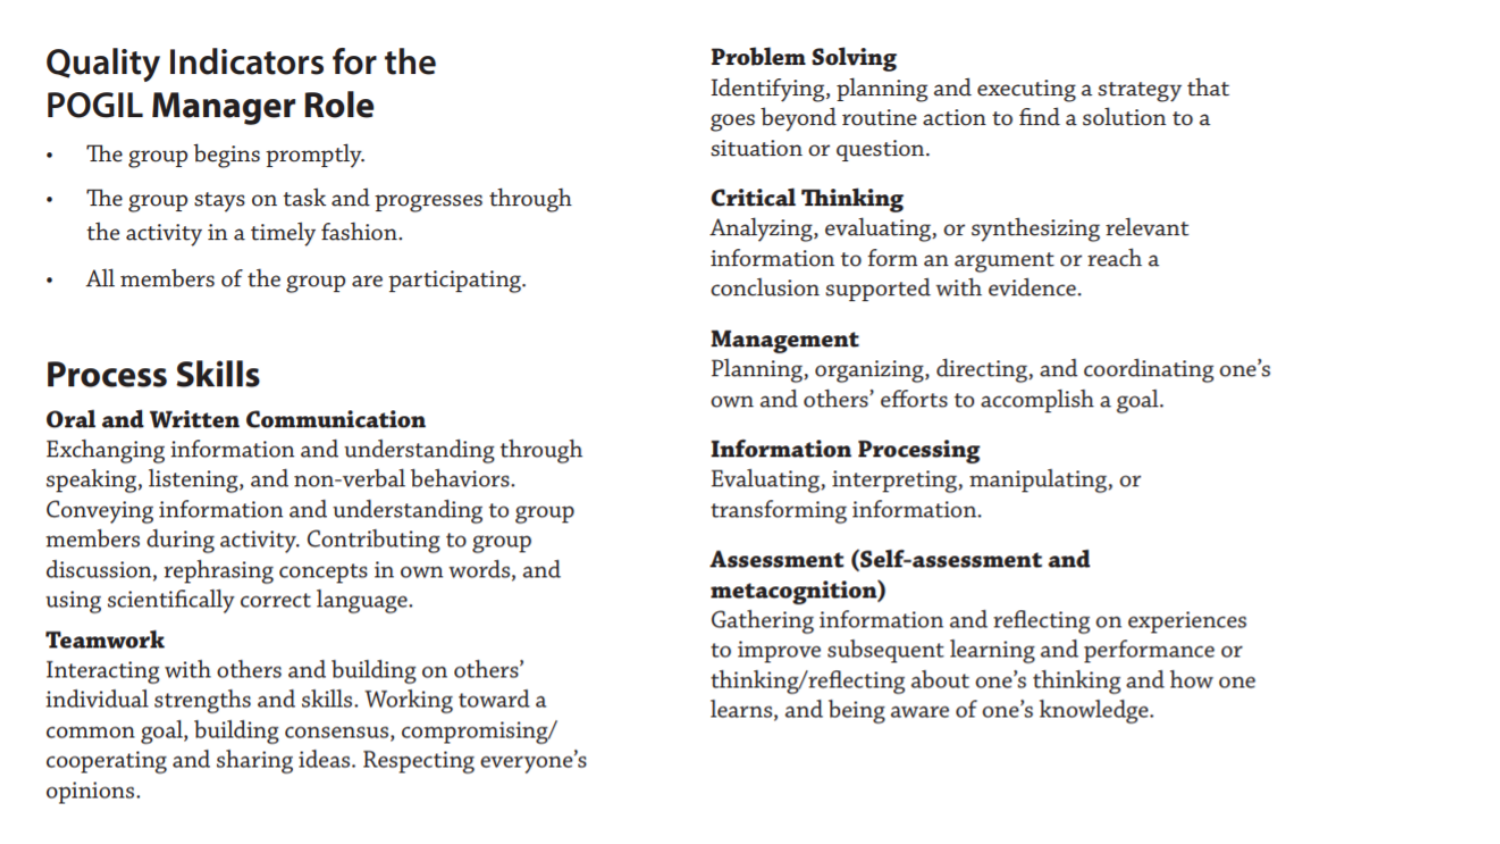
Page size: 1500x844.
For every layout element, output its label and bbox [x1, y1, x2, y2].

picture [24, 24, 1277, 819]
